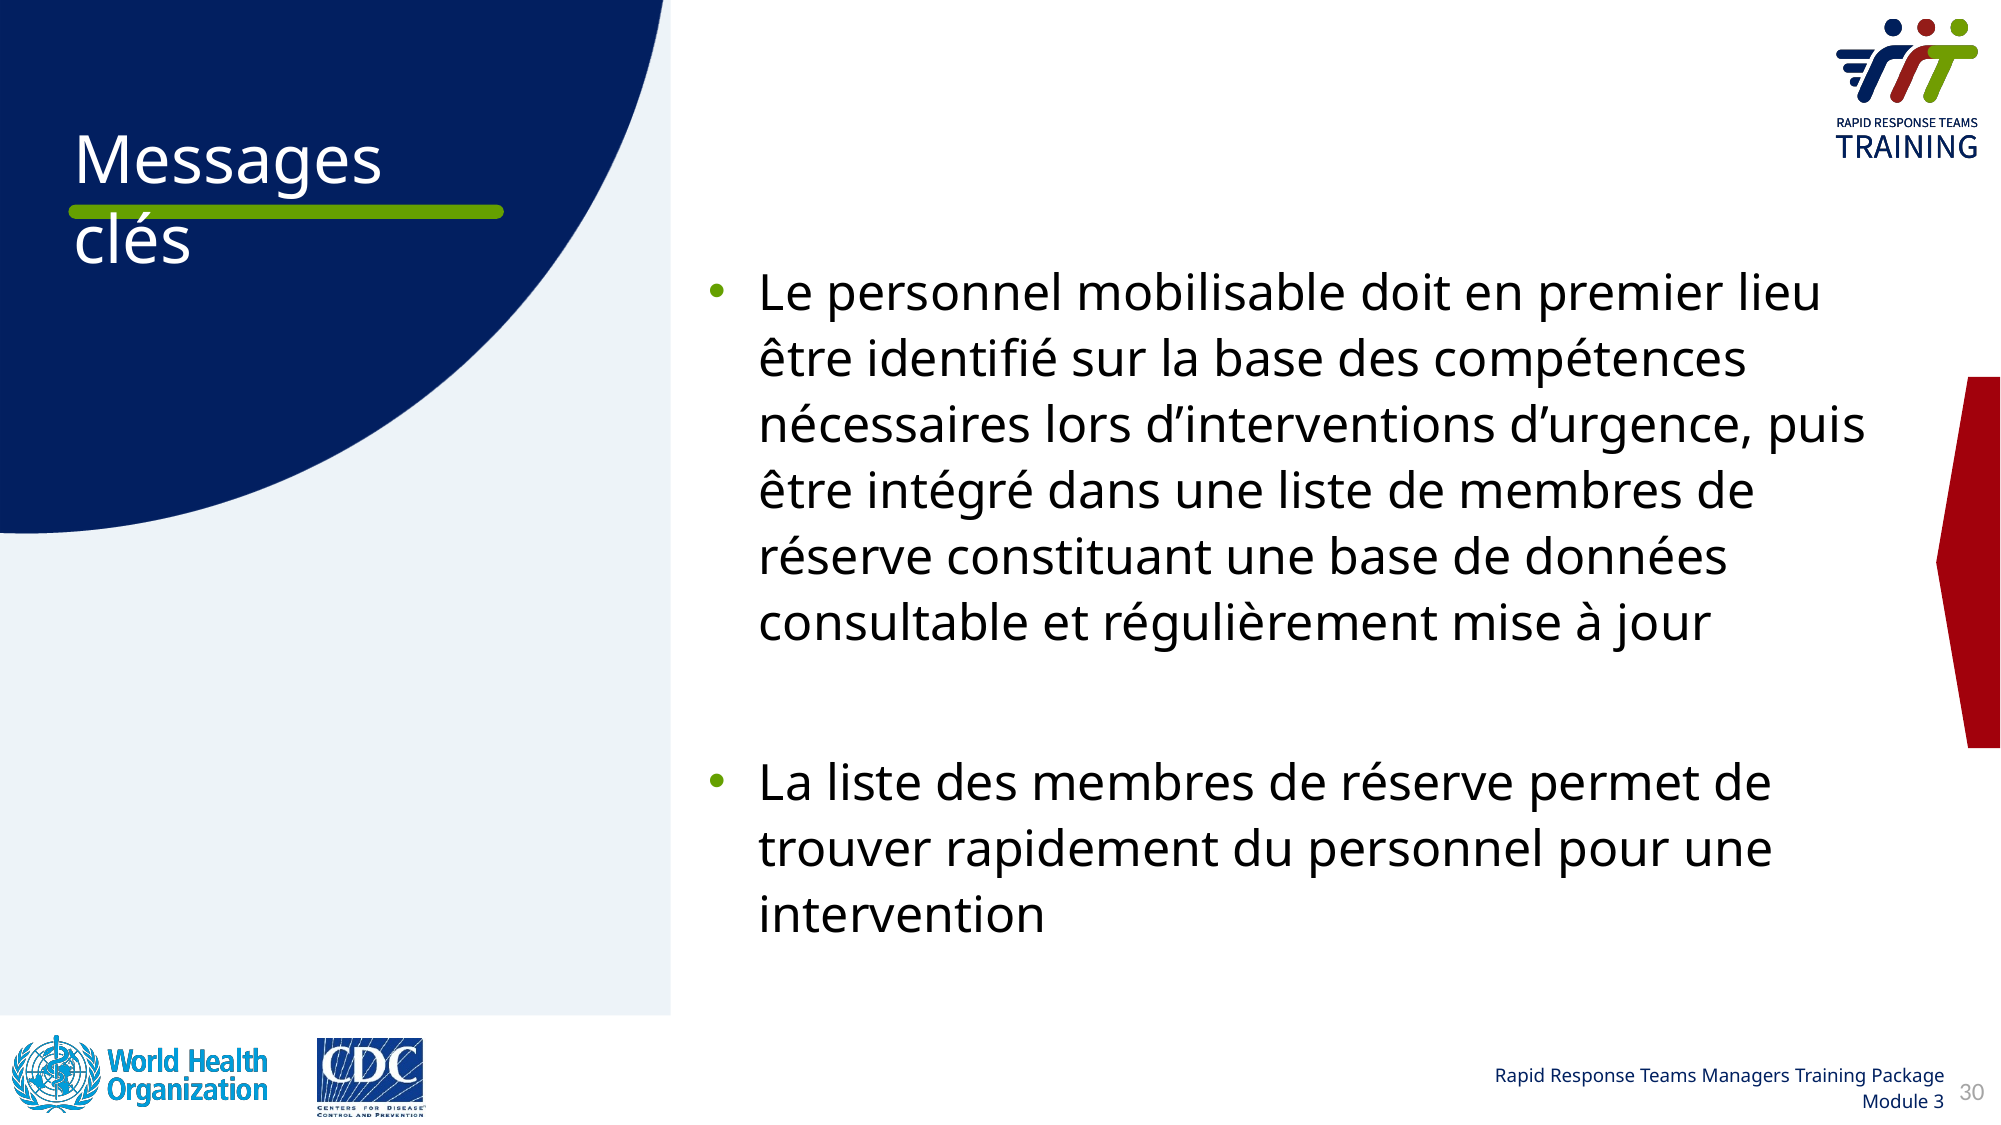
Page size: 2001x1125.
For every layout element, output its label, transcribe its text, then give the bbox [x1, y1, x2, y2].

picture [24, 1054, 36, 1087]
picture [40, 1062, 47, 1070]
picture [30, 1083, 37, 1091]
picture [317, 1038, 426, 1117]
picture [22, 1062, 26, 1077]
picture [46, 1056, 54, 1062]
picture [36, 1088, 78, 1105]
slide_number 30 [1926, 1067, 2000, 1125]
picture [1835, 19, 1978, 167]
picture [0, 0, 670, 538]
list ​Le personnel mobilisable doit en premier lieu être identifié sur la base des compétences nécessaires lors dʼinterventions d’urgence, puis être intégré dans une liste de membres de réserve constituant une base de données consultable et régulièrement mise à jour ​La liste des membres de réserve permet de trouver rapidement du personnel pour une intervention [700, 137, 1937, 1049]
picture [34, 1054, 43, 1078]
picture [71, 1053, 90, 1091]
picture [59, 1035, 267, 1113]
picture [50, 1108, 62, 1113]
picture [12, 1035, 54, 1068]
picture [12, 1083, 48, 1113]
